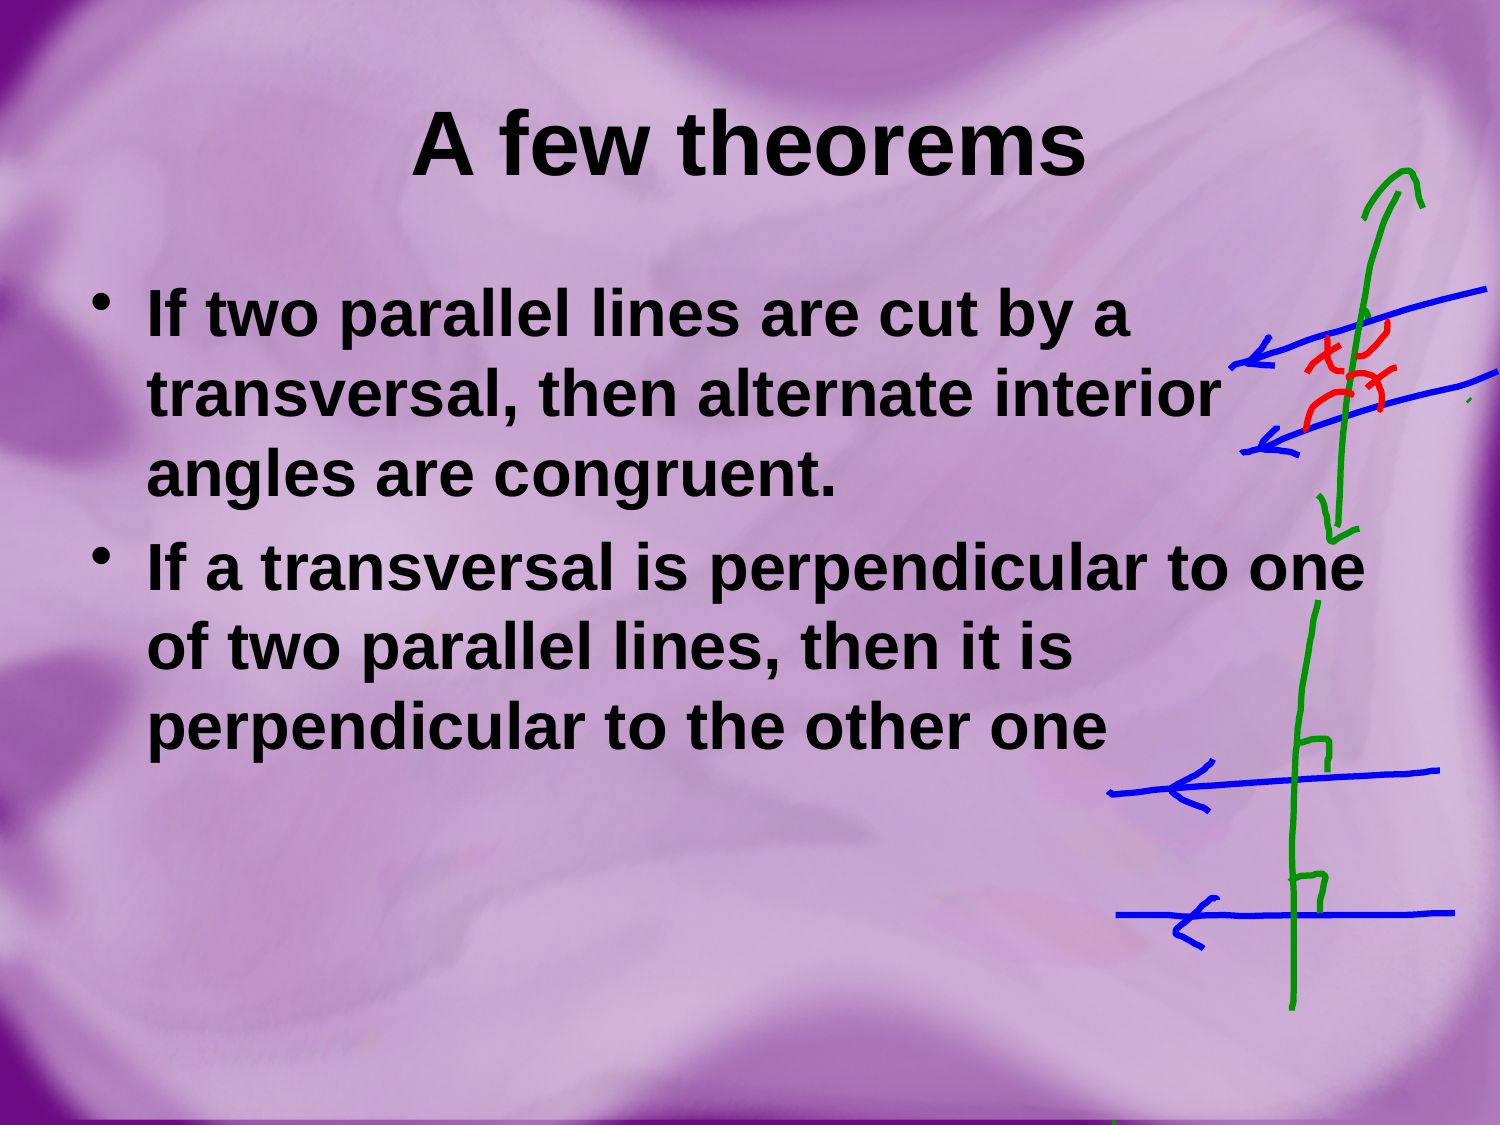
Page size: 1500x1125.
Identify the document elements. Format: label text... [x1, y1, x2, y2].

text_box [1246, 336, 1275, 367]
text_box [1326, 352, 1345, 372]
text_box [1291, 744, 1309, 878]
text_box [1355, 319, 1389, 357]
list If two parallel lines are cut by a transversal, then alternate interior angles are congruent. If a transversal is perpendicular to one of two parallel lines, then it is perpendicular to the other one [74, 262, 1426, 1006]
text_box [1350, 214, 1395, 374]
text_box [1174, 897, 1218, 950]
text_box [1240, 447, 1261, 455]
text_box [1317, 494, 1360, 543]
text_box [1212, 779, 1293, 787]
text_box [1325, 336, 1332, 352]
text_box [1295, 738, 1331, 773]
text_box [1296, 599, 1319, 741]
text_box [1358, 406, 1379, 417]
title A few theorems [74, 44, 1426, 233]
text_box [1338, 380, 1362, 512]
text_box [1375, 287, 1487, 324]
text_box [1362, 169, 1424, 220]
text_box [1289, 873, 1327, 914]
text_box [1107, 787, 1171, 796]
text_box [1307, 769, 1440, 780]
text_box [1347, 372, 1383, 411]
text_box [1213, 913, 1292, 917]
text_box [1291, 882, 1300, 1011]
picture [0, 0, 1500, 1125]
text_box [1229, 359, 1250, 370]
text_box [1298, 912, 1455, 916]
text_box [1366, 366, 1397, 389]
text_box [1115, 914, 1191, 918]
text_box [1260, 425, 1300, 457]
text_box [1171, 759, 1214, 813]
text_box [1306, 344, 1341, 374]
text_box [1305, 391, 1353, 432]
text_box [1382, 370, 1499, 409]
text_box [1272, 324, 1358, 356]
text_box [1286, 416, 1344, 439]
